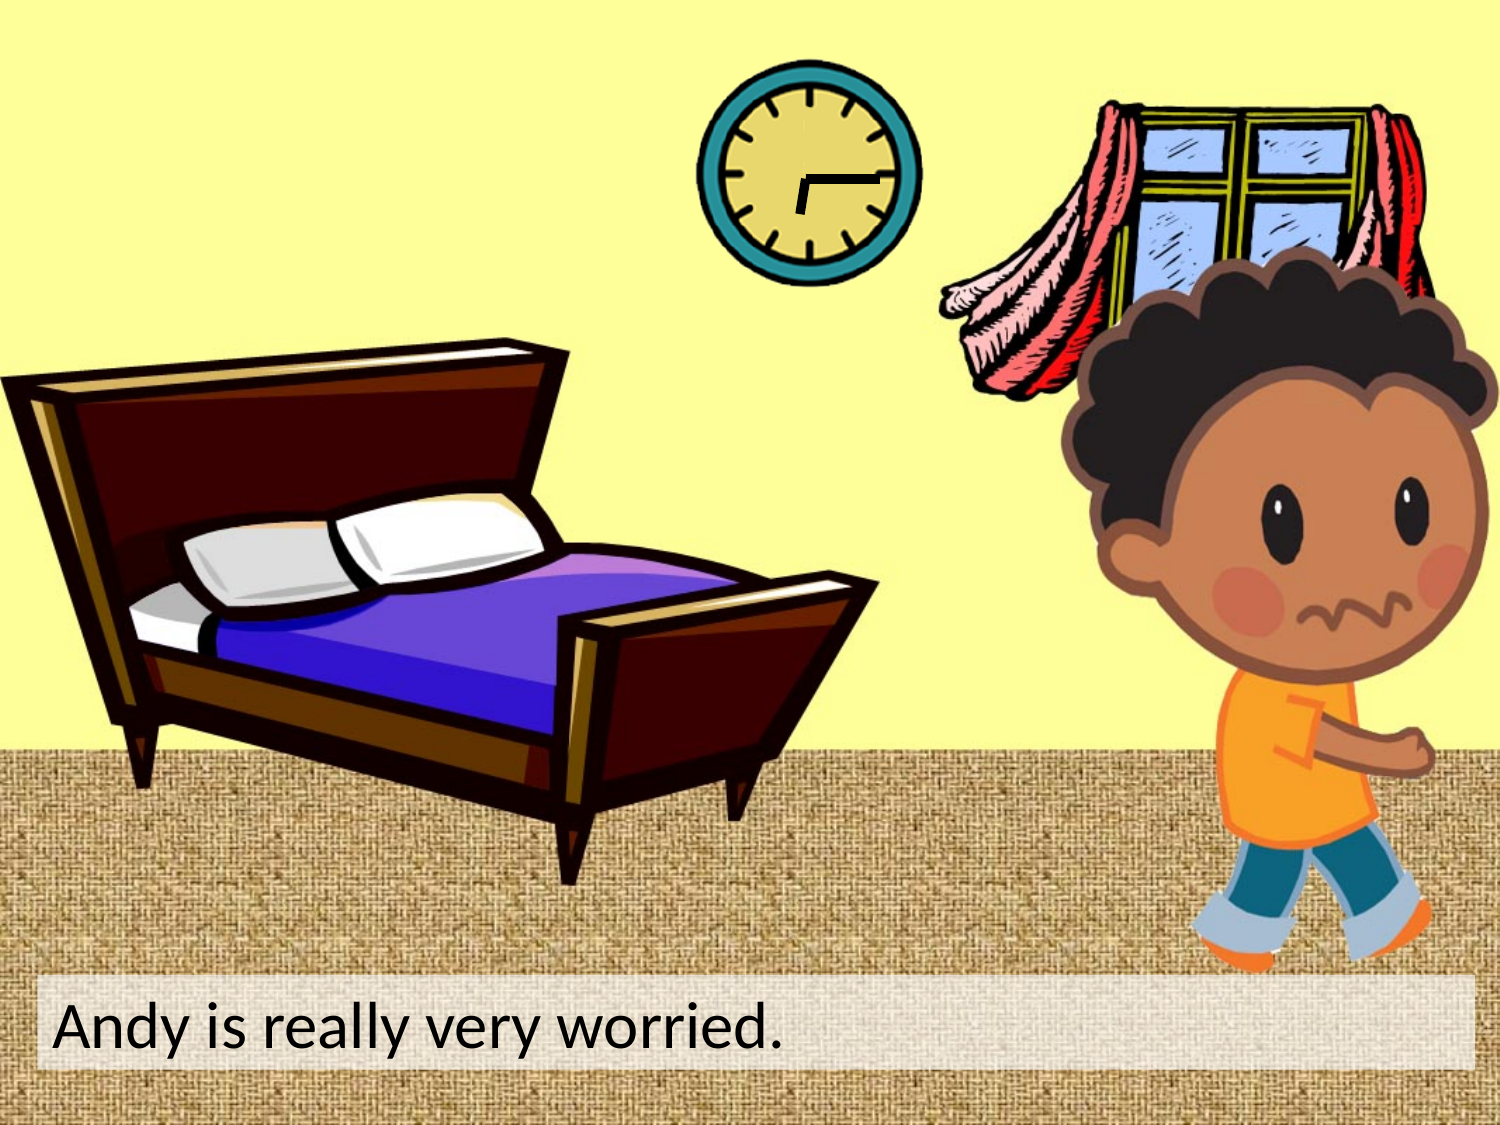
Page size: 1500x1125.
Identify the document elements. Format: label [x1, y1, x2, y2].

text_box [662, 37, 938, 288]
picture [0, 0, 1500, 1125]
